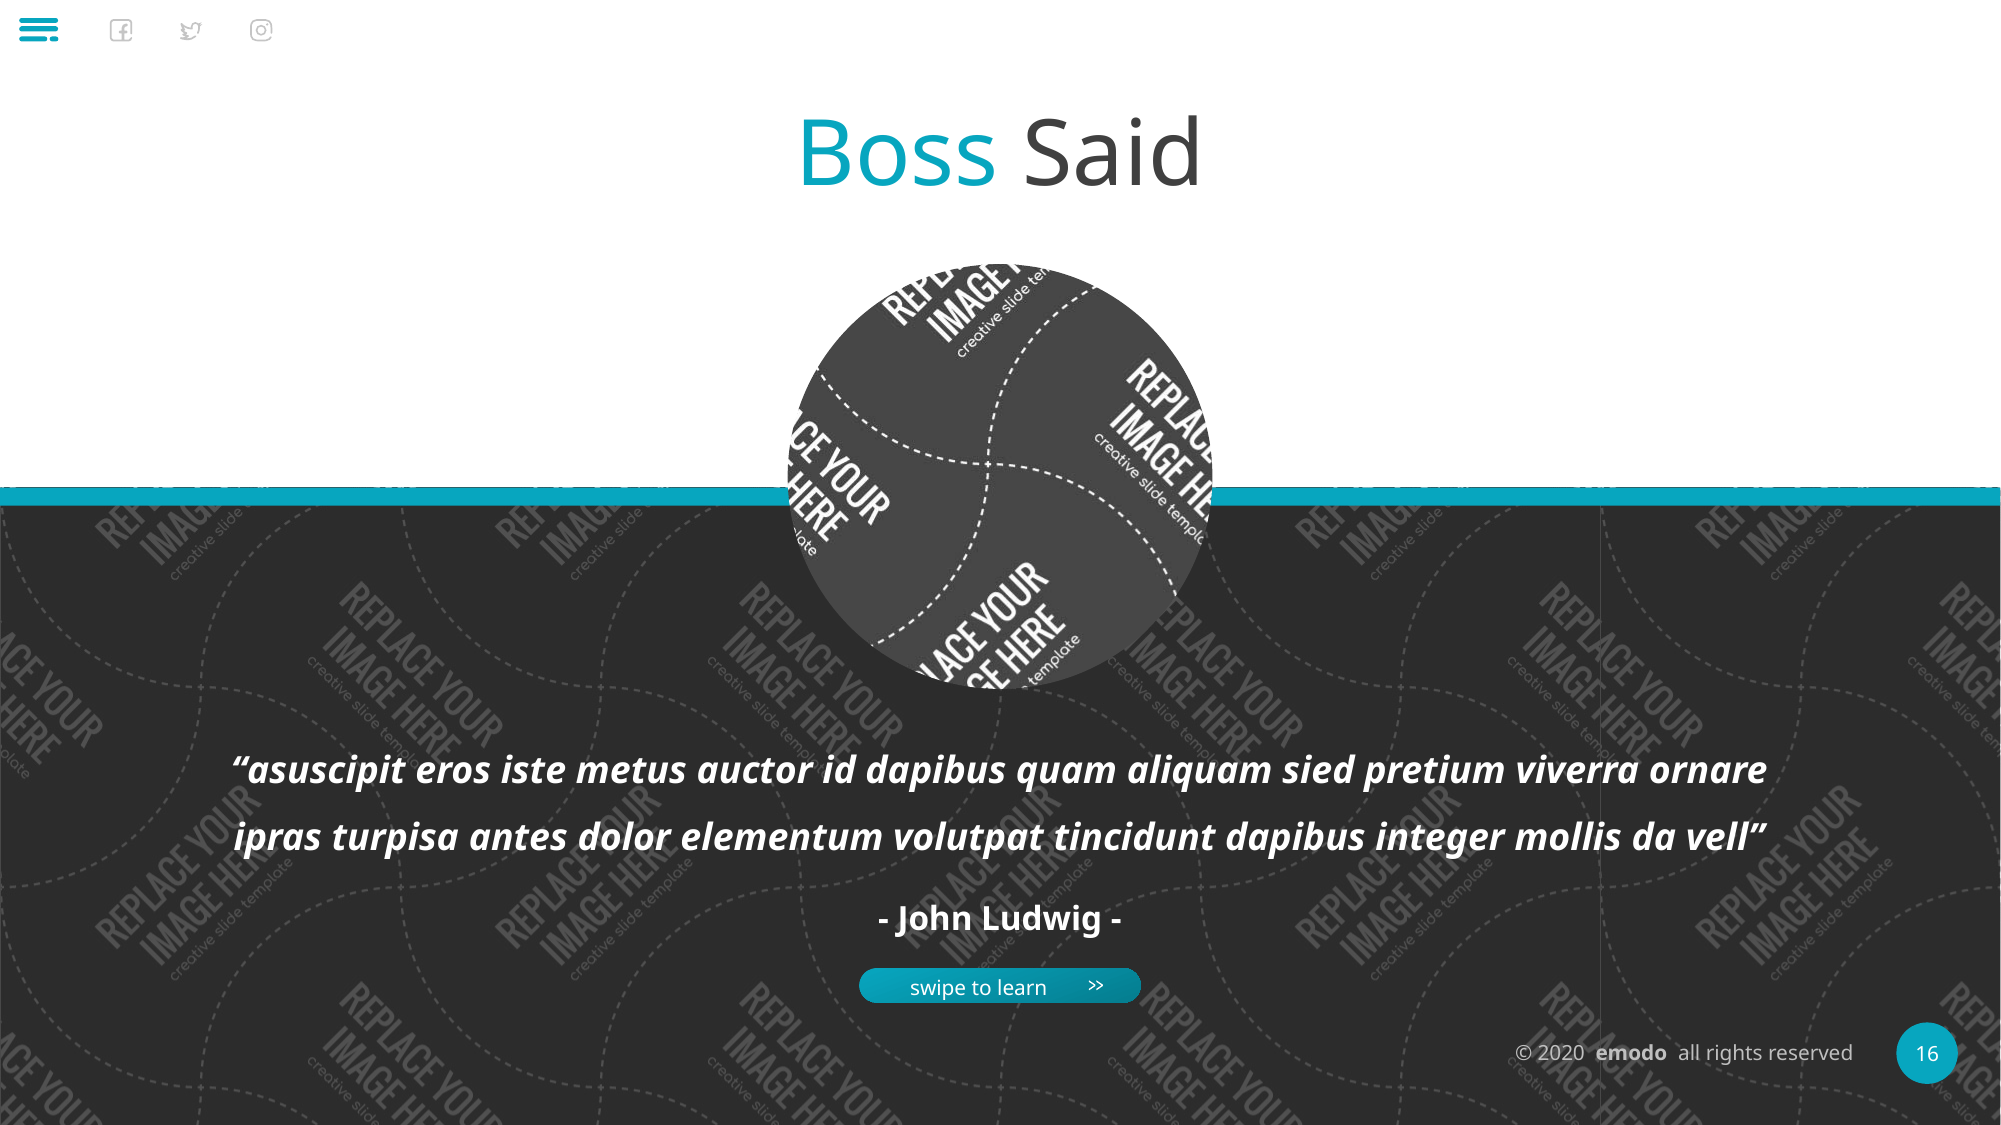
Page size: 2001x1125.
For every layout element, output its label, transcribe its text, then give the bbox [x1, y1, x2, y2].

text_box [0, 507, 2001, 1125]
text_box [1523, 1022, 1958, 1084]
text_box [19, 17, 273, 42]
text_box [1211, 486, 2001, 507]
text_box Boss Said [711, 94, 1289, 205]
text_box “asuscipit eros iste metus auctor id dapibus quam aliquam sied pretium viverra ornare ipras turpisa antes dolor elementum volutpat tincidunt dapibus integer mollis da vell” [212, 723, 1788, 859]
text_box - John Ludwig - [878, 877, 1123, 937]
text_box [0, 486, 789, 507]
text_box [859, 955, 1141, 1004]
text_box [787, 264, 1213, 689]
